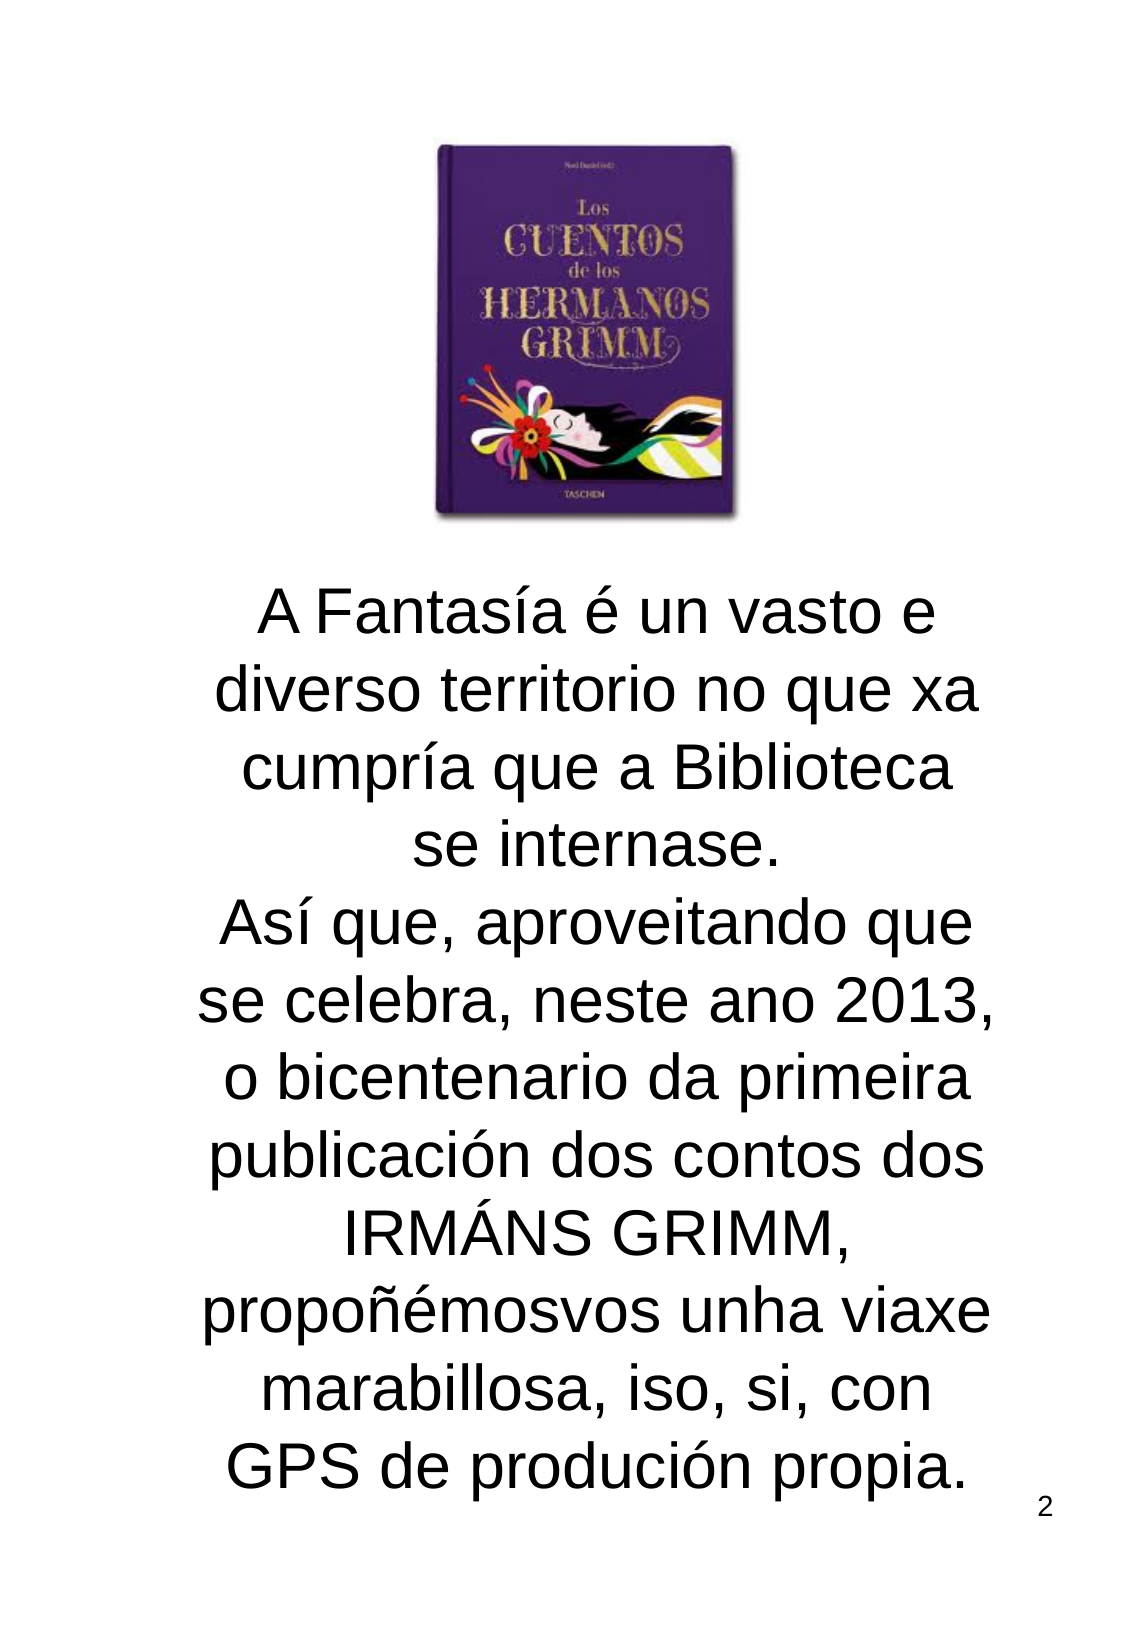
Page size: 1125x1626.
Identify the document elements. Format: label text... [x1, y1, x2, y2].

slide_number 2 [806, 1479, 1069, 1593]
picture [433, 137, 747, 532]
text_box A Fantasía é un vasto e diverso territorio no que xa cumpría que a Biblioteca se internase. Así que, aproveitando que se celebra, neste ano 2013, o bicentenario da primeira publicación dos contos dos IRMÁNS GRIMM, propoñémosvos unha viaxe marabillosa, iso, si, con GPS de produción propia. [175, 531, 1020, 1539]
